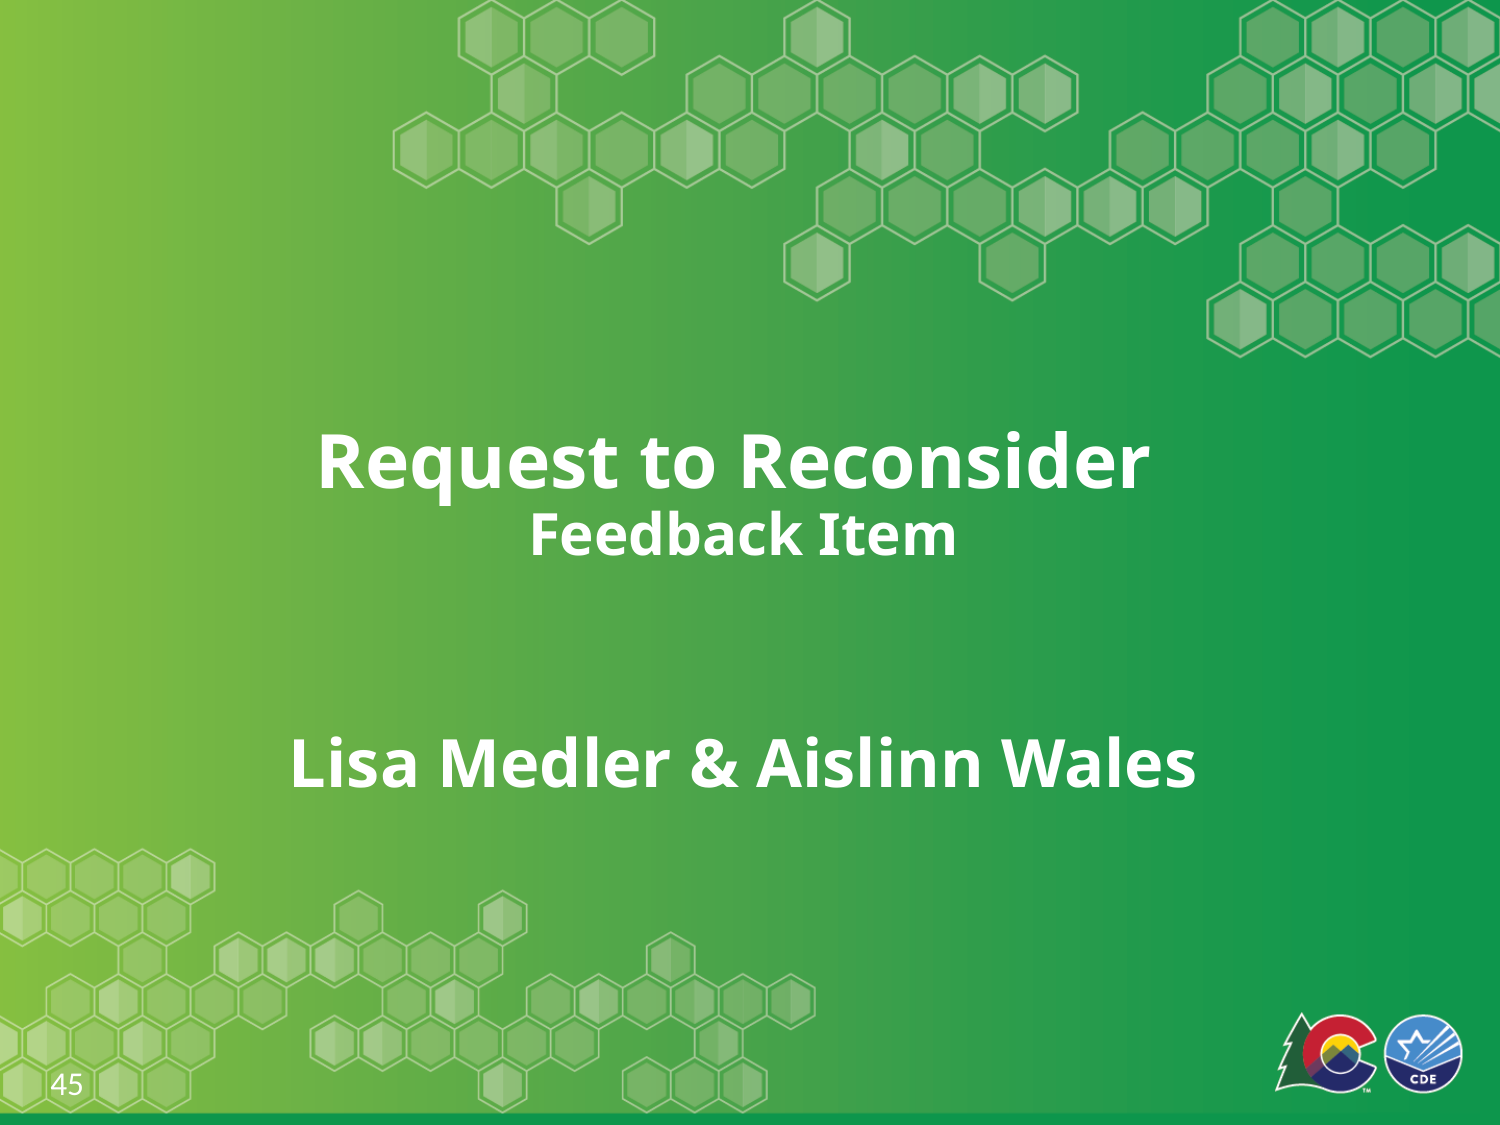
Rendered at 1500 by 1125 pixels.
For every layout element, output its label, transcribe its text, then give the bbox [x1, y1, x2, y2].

title Request to Reconsider Feedback Item Lisa Medler & Aislinn Wales [35, 416, 1452, 759]
picture [0, 0, 1500, 1125]
slide_number 45 [35, 1054, 373, 1115]
